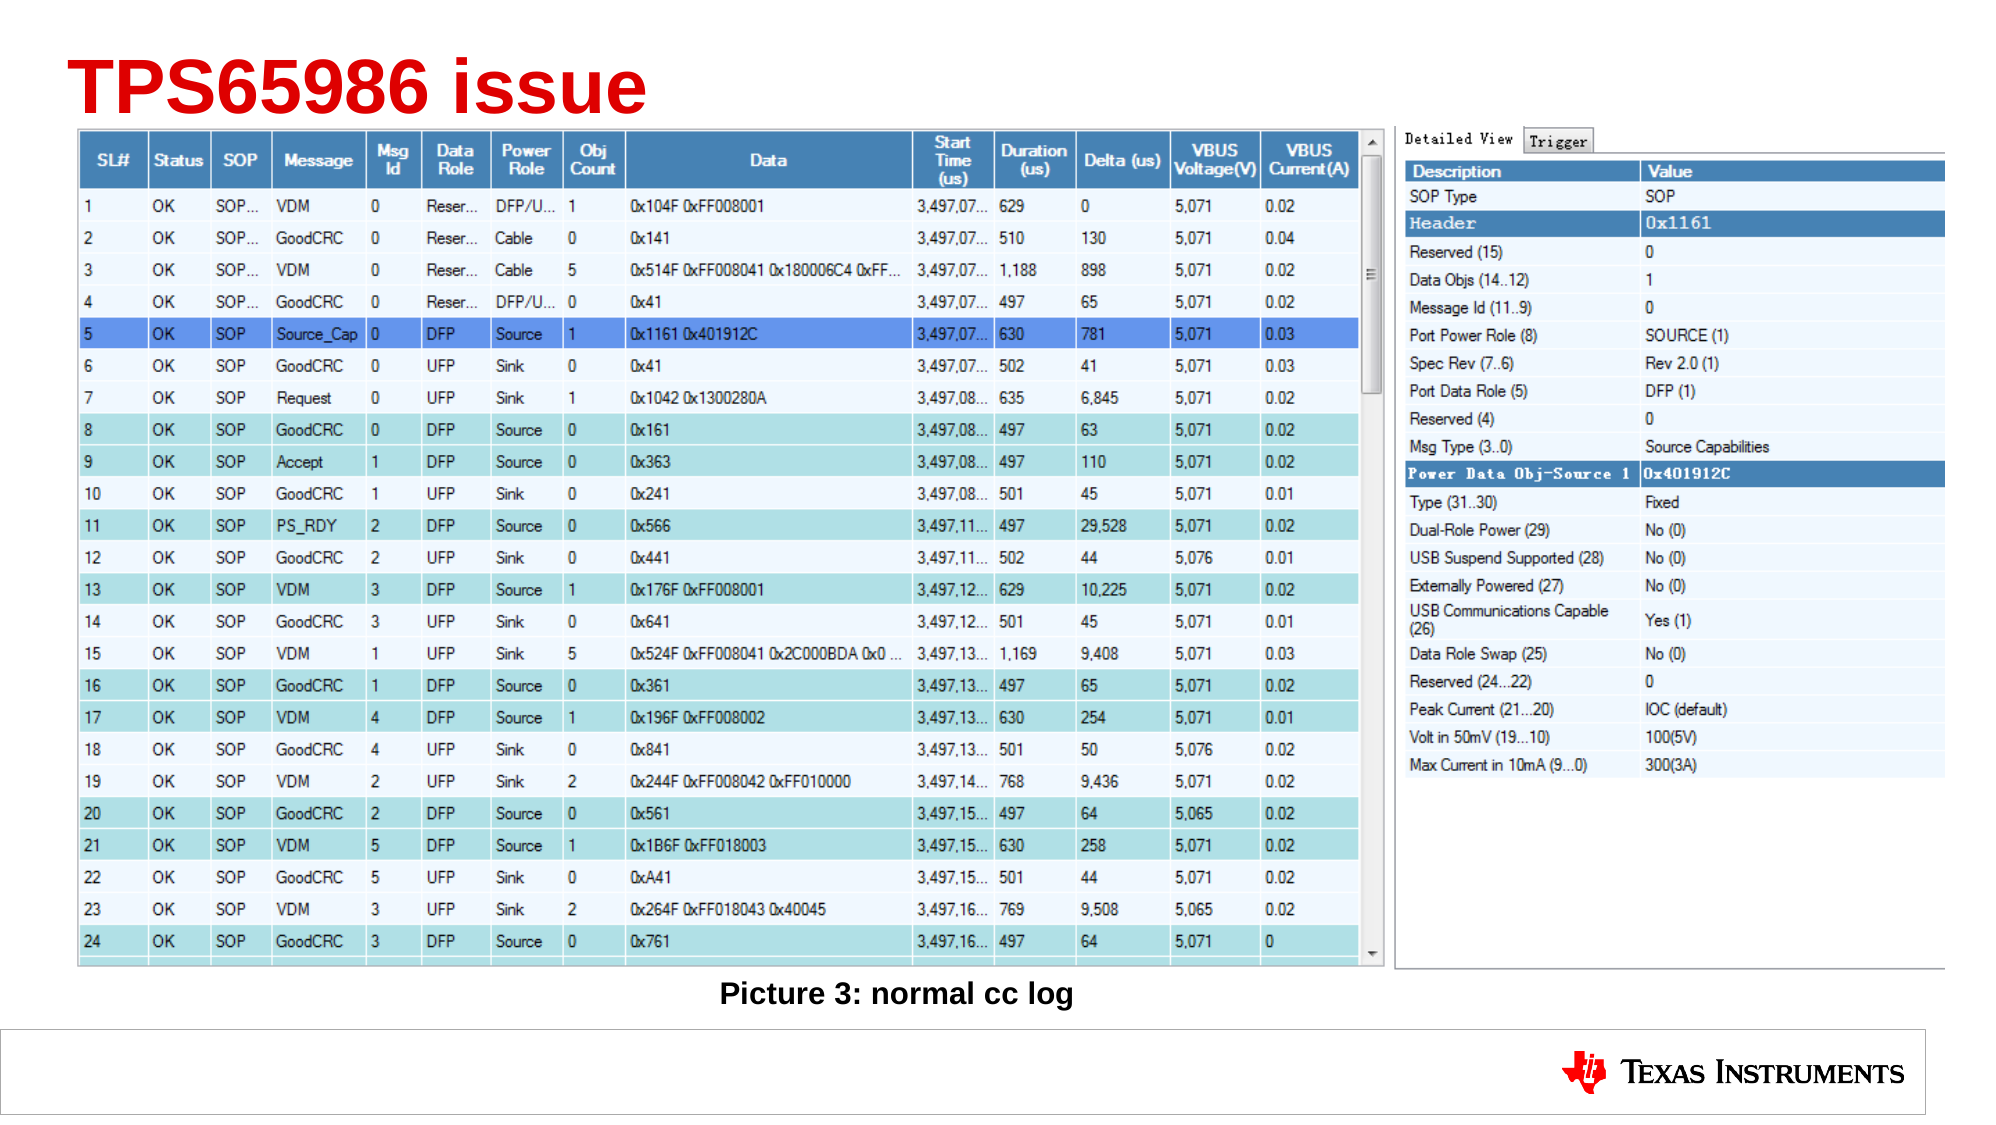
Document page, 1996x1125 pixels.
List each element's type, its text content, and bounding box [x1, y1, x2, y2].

picture [76, 126, 1945, 979]
picture [1562, 1051, 1904, 1094]
title TPS65986 issue [50, 23, 1897, 158]
text_box Picture 3: normal cc log [699, 989, 1159, 1022]
